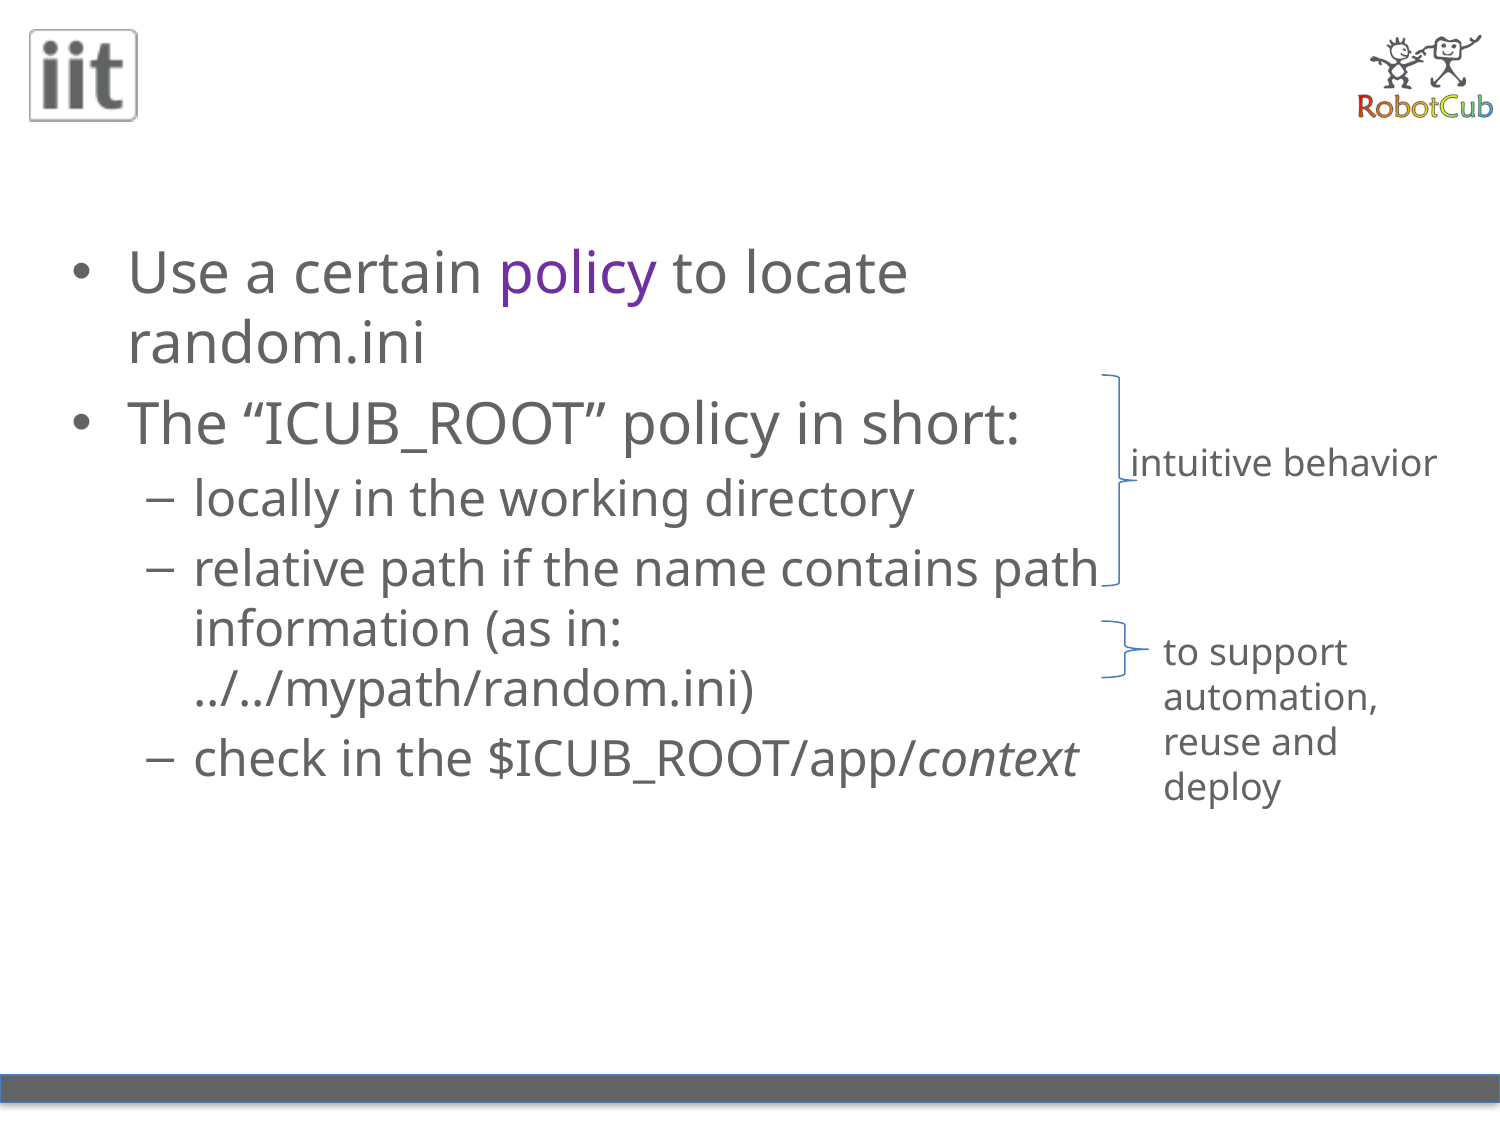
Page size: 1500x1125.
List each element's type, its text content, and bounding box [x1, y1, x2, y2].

picture [29, 29, 138, 122]
text_box [1101, 374, 1120, 587]
text_box intuitive behavior [1115, 431, 1453, 492]
text_box to support automation, reuse and deploy [1148, 621, 1432, 816]
picture [1356, 29, 1494, 122]
text_box [1101, 620, 1148, 679]
list Use a certain policy to locate random.ini The “ICUB_ROOT” policy in short: locally in the working directory relative path if the name contains path information (as in: ../../mypath/random.ini) check in the $ICUB_ROOT/app/context [56, 227, 1149, 1008]
